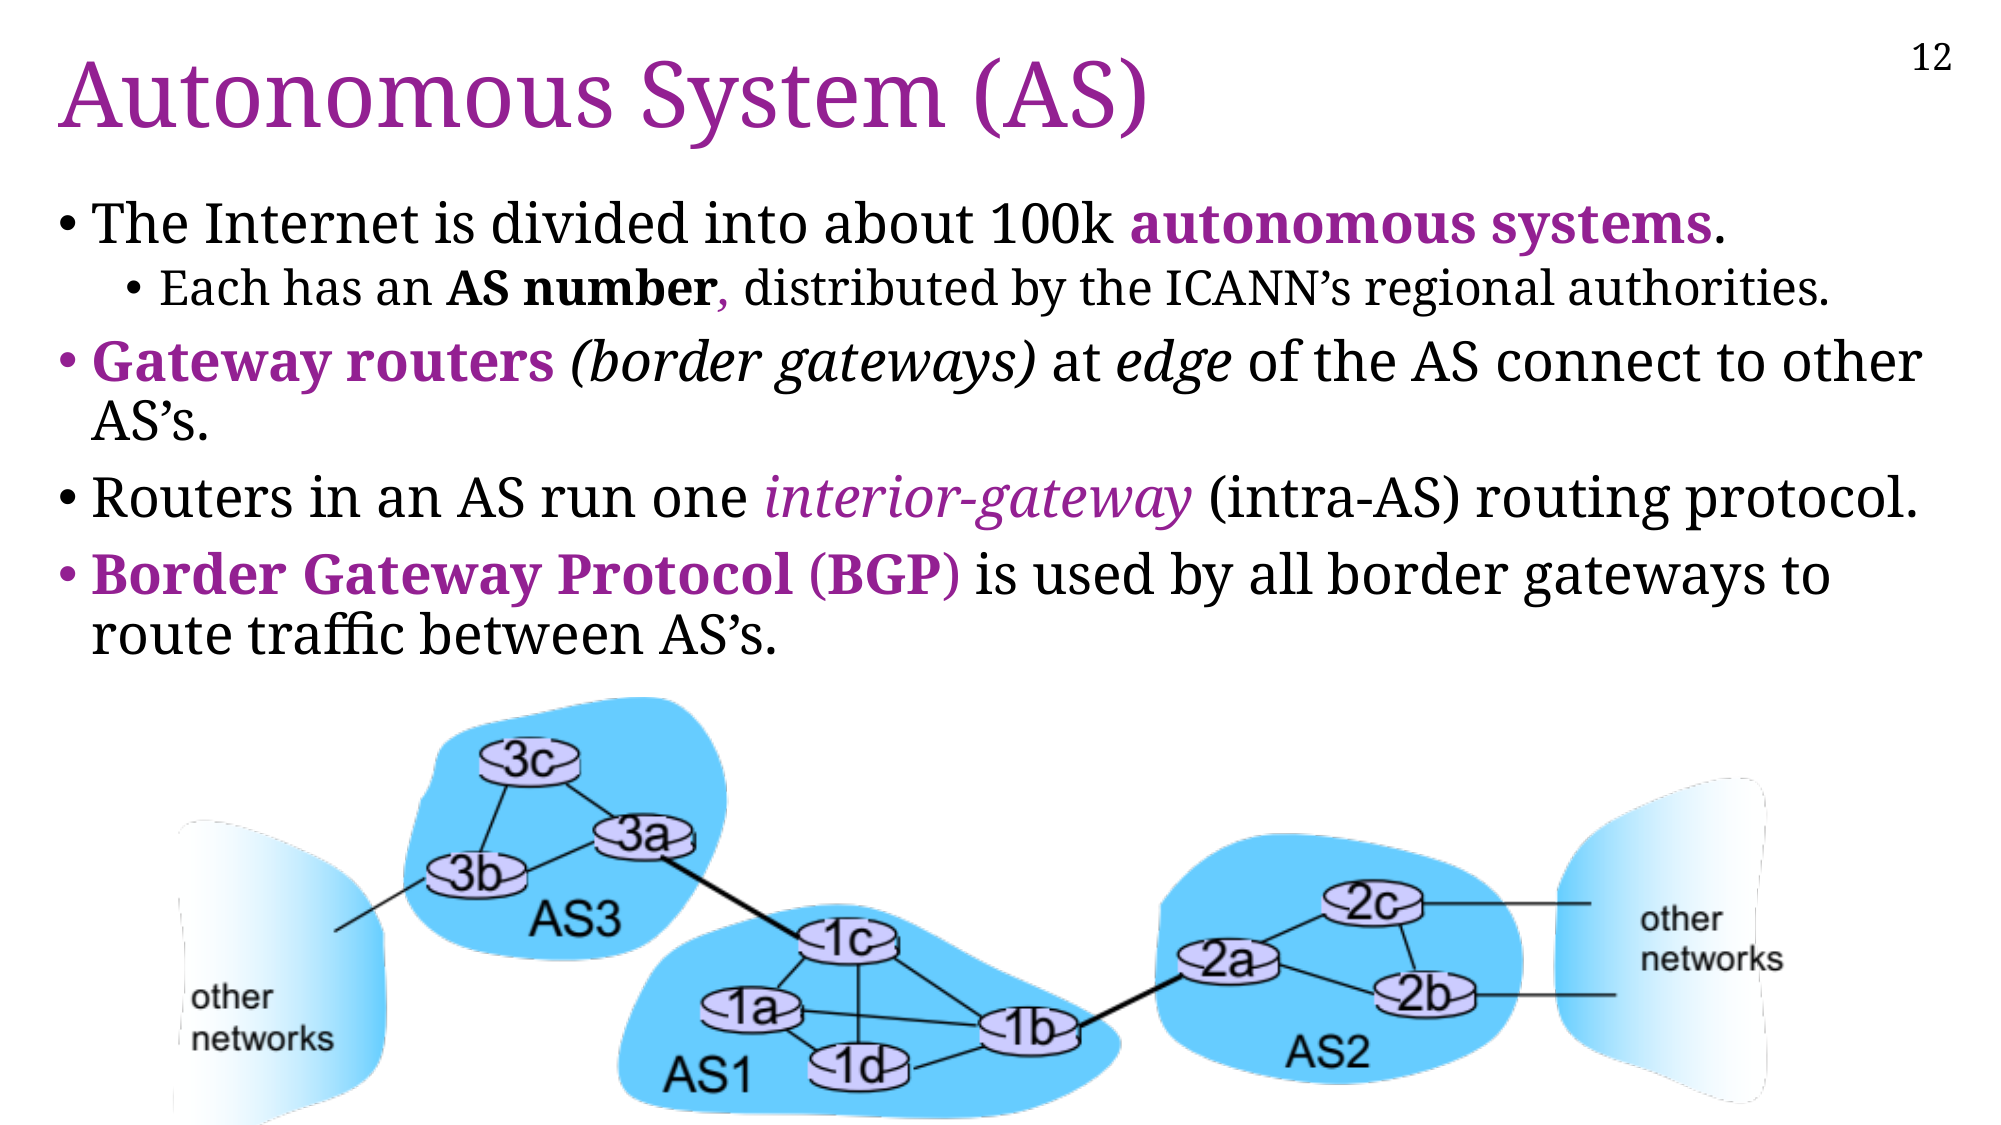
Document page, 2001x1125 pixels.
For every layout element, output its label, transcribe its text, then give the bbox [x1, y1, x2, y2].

title Autonomous System (AS) [43, 25, 1953, 171]
picture [170, 696, 1805, 1125]
list The Internet is divided into about 100k autonomous systems. Each has an AS number, distributed by the ICANN’s regional authorities. Gateway routers (border gateways) at edge of the AS connect to other AS’s. Routers in an AS run one interior-gateway (intra-AS) routing protocol. Border Gateway Protocol (BGP) is used by all border gateways to route traffic between AS’s. [43, 188, 1953, 698]
